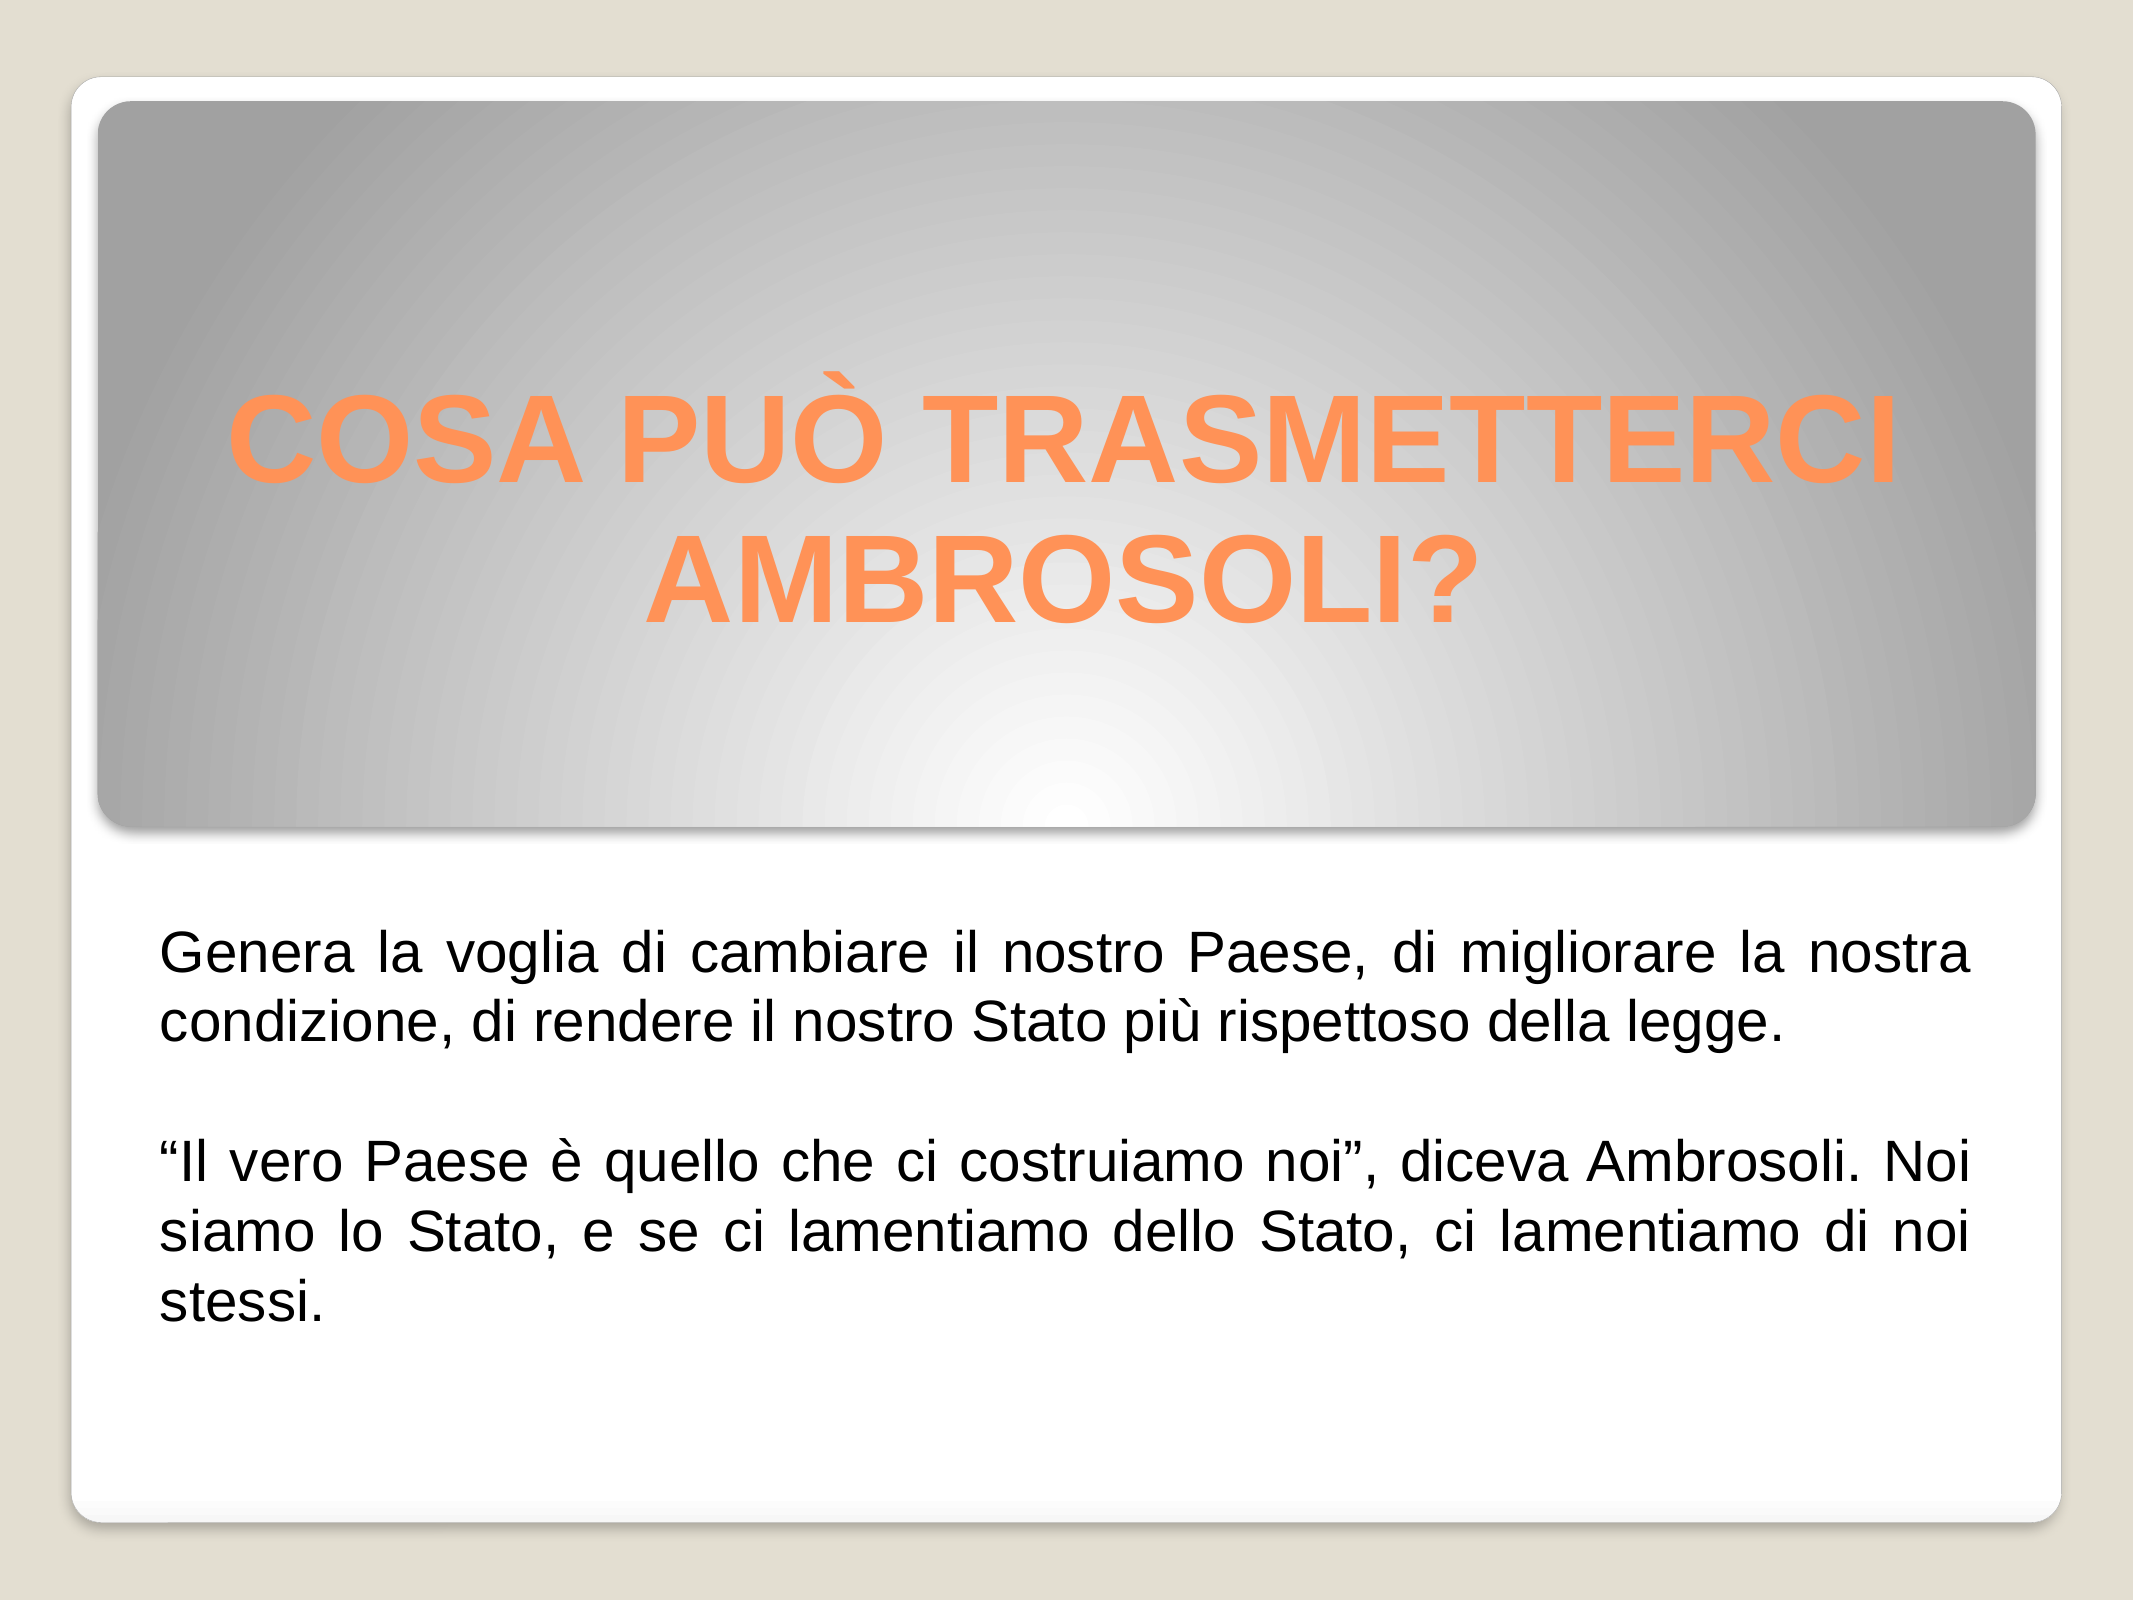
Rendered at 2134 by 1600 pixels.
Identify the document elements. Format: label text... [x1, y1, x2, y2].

title COSA PUÒ TRASMETTERCI AMBROSOLI? [157, 233, 1971, 660]
text_box Genera la voglia di cambiare il nostro Paese, di migliorare la nostra condizione, di rendere il nostro Stato più rispettoso della legge. “Il vero Paese è quello che ci costruiamo noi”, diceva Ambrosoli. Noi siamo lo Stato, e se ci lamentiamo dello Stato, ci lamentiamo di noi stessi. [145, 906, 1988, 1341]
